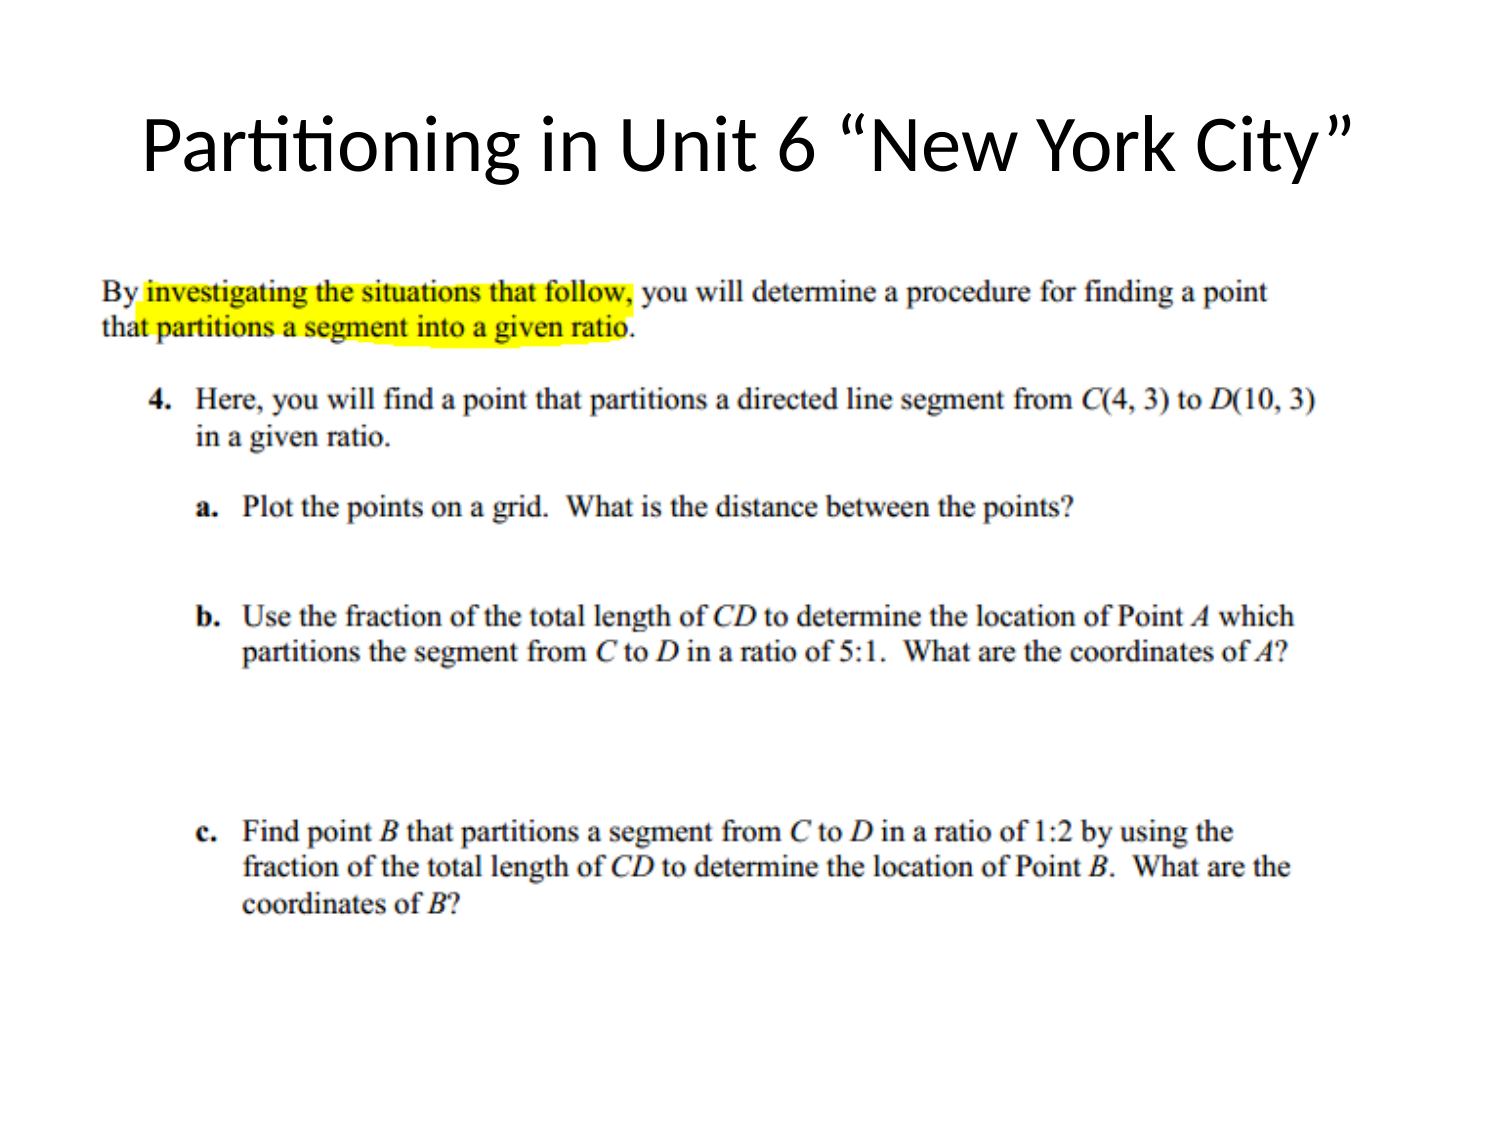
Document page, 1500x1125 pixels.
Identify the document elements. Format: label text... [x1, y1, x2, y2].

picture [87, 249, 1347, 957]
title Partitioning in Unit 6 “New York City” [75, 45, 1425, 233]
